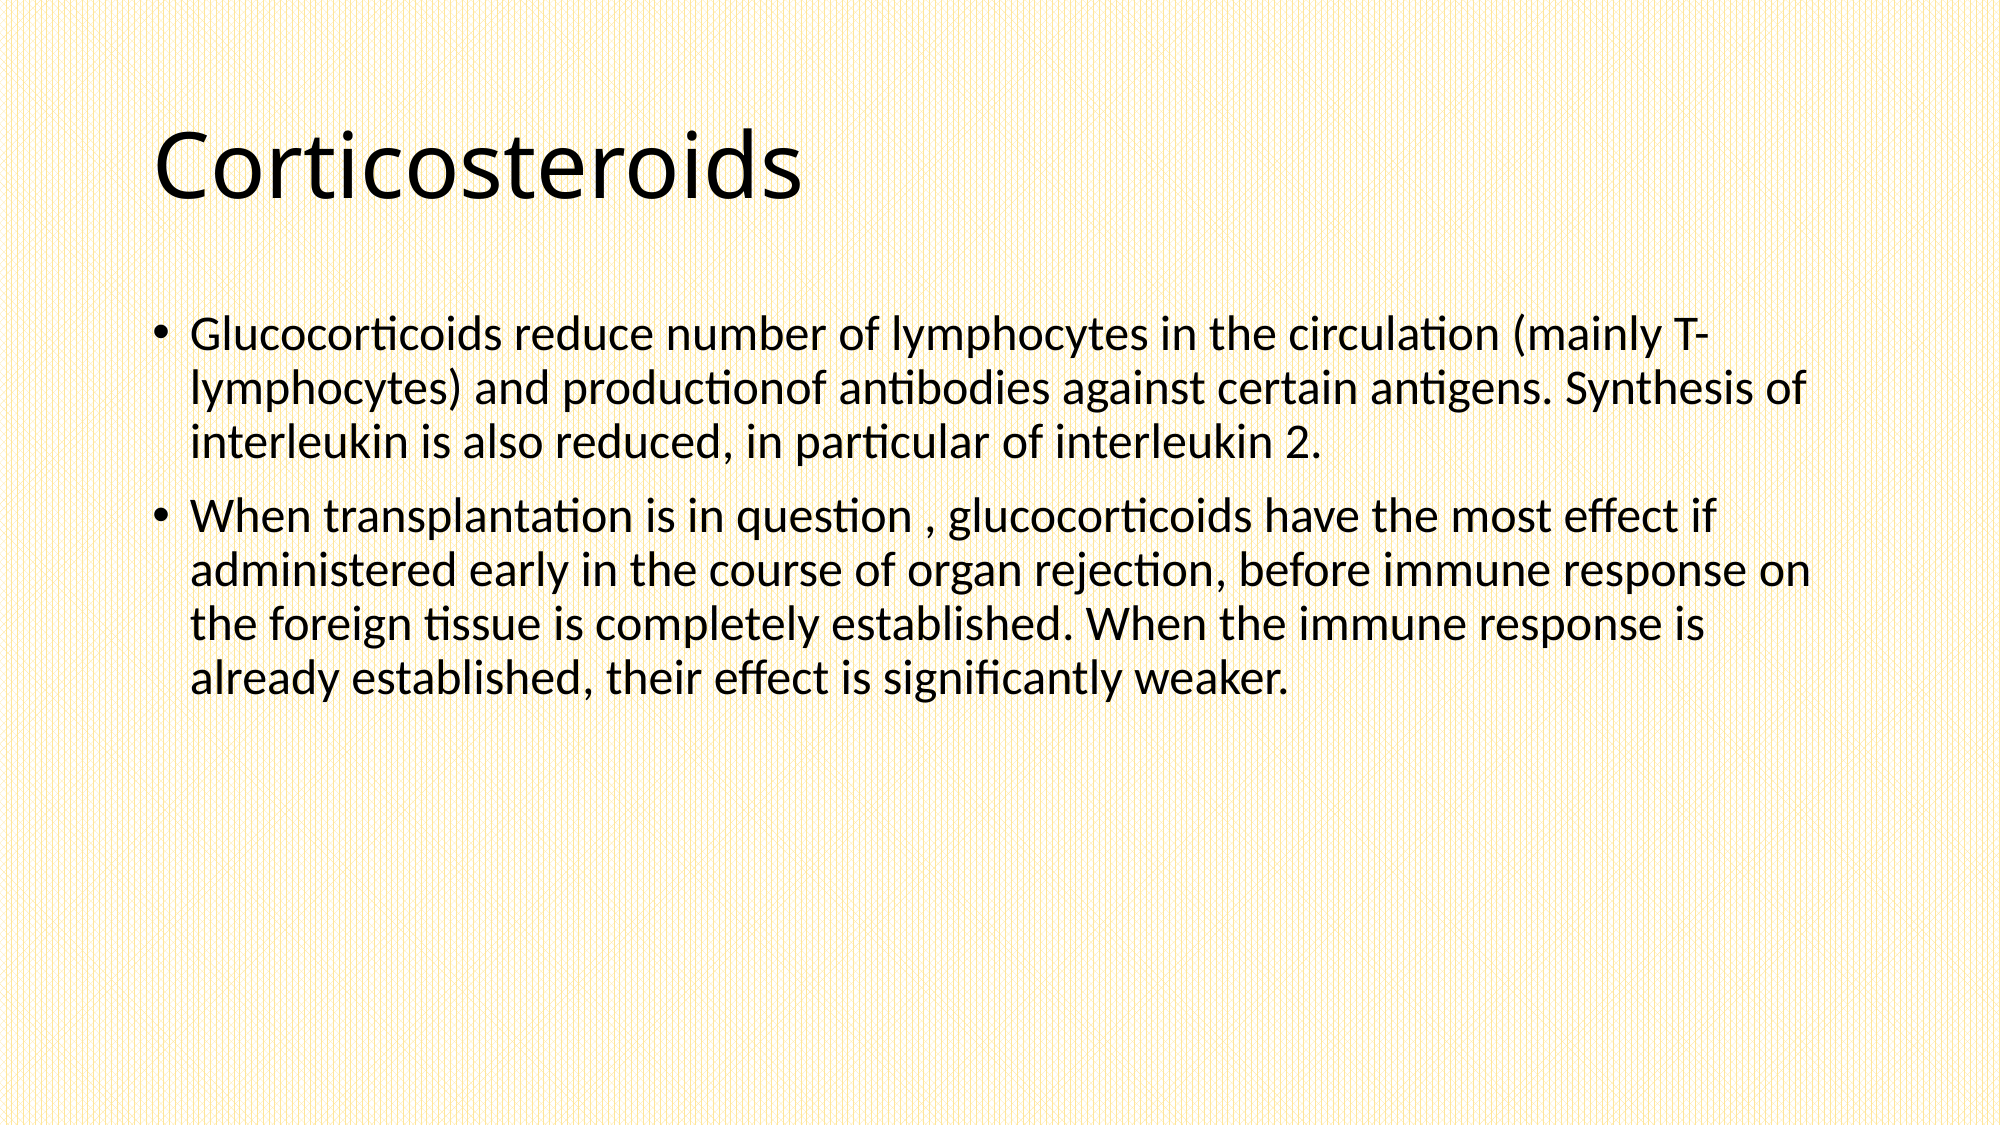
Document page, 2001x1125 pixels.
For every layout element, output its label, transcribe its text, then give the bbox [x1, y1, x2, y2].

list Glucocorticoids reduce number of lymphocytes in the circulation (mainly T- lymphocytes) and productionof antibodies against certain antigens. Synthesis of interleukin is also reduced, in particular of interleukin 2. When transplantation is in question , glucocorticoids have the most effect if administered early in the course of organ rejection, before immune response on the foreign tissue is completely established. When the immune response is already established, their effect is significantly weaker. [137, 299, 1863, 1014]
title Corticosteroids [137, 59, 1863, 278]
